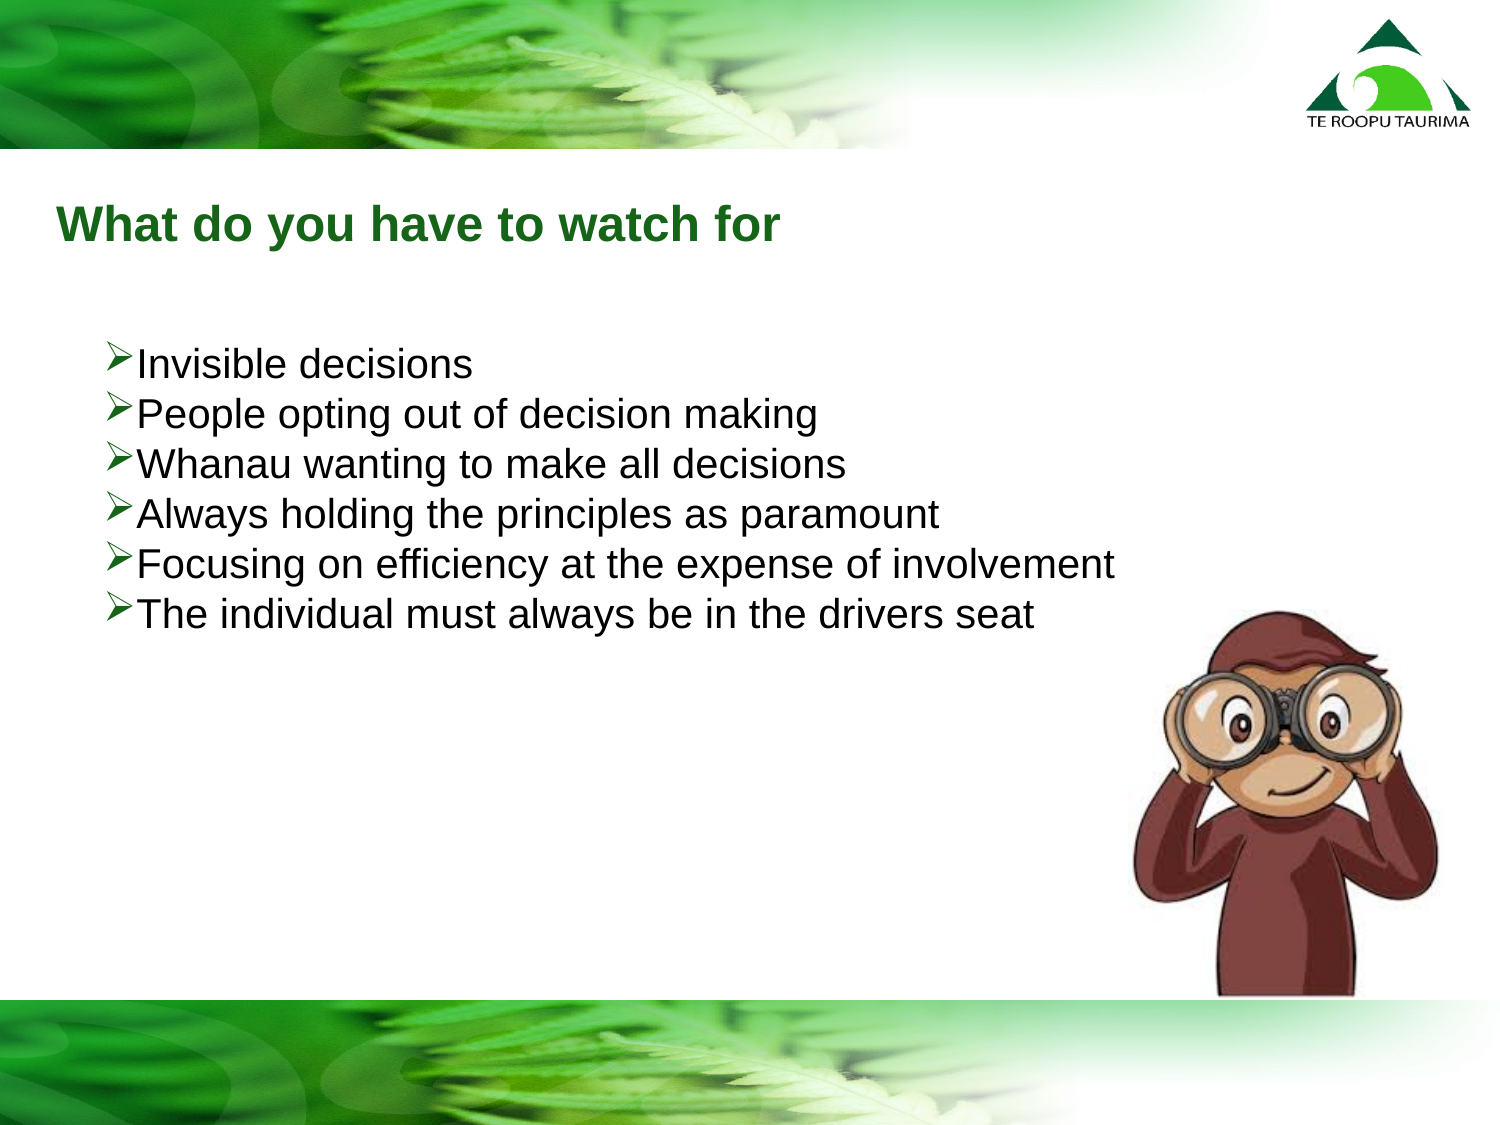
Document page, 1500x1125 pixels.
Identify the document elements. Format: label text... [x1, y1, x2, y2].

picture [0, 0, 1270, 149]
title What do you have to watch for [41, 184, 987, 268]
subtitle Invisible decisions People opting out of decision making Whanau wanting to make all decisions Always holding the principles as paramount Focusing on efficiency at the expense of involvement The individual must always be in the drivers seat [88, 278, 1388, 976]
picture [1127, 609, 1444, 999]
picture [0, 1000, 1500, 1125]
picture [1305, 18, 1471, 131]
